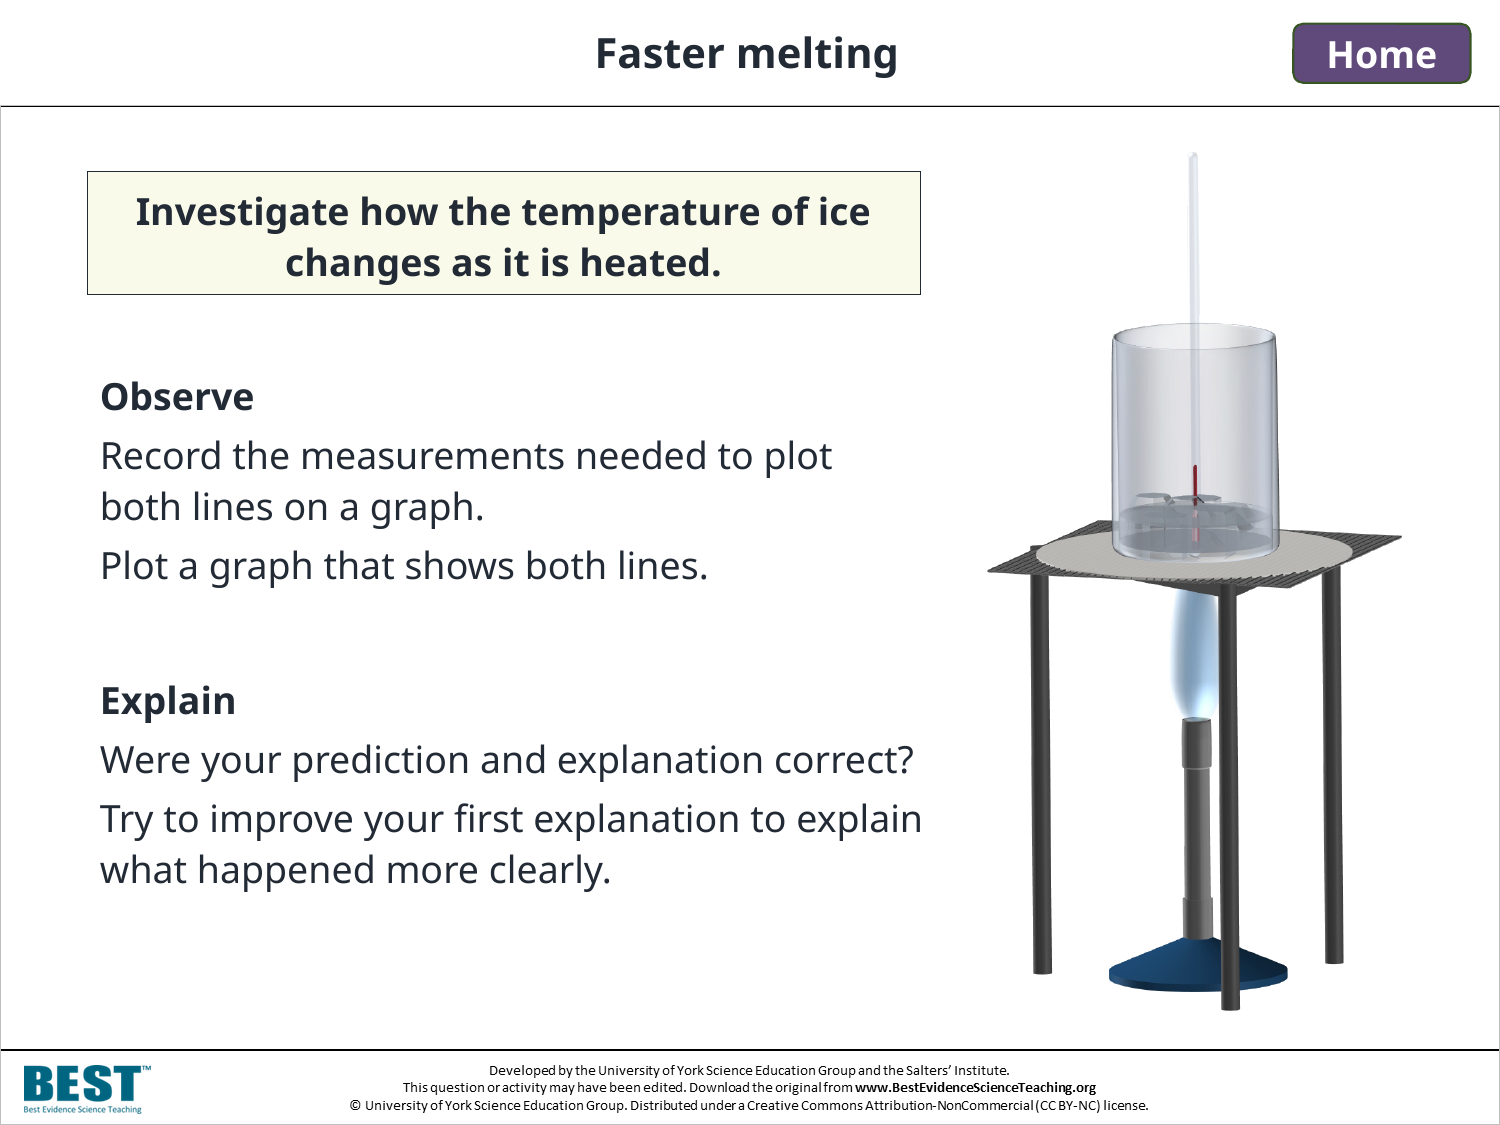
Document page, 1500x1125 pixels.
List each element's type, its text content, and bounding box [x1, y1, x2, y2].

text_box Faster melting [23, 4, 1471, 99]
picture [0, 105, 1500, 1125]
text_box Home [1292, 22, 1472, 84]
